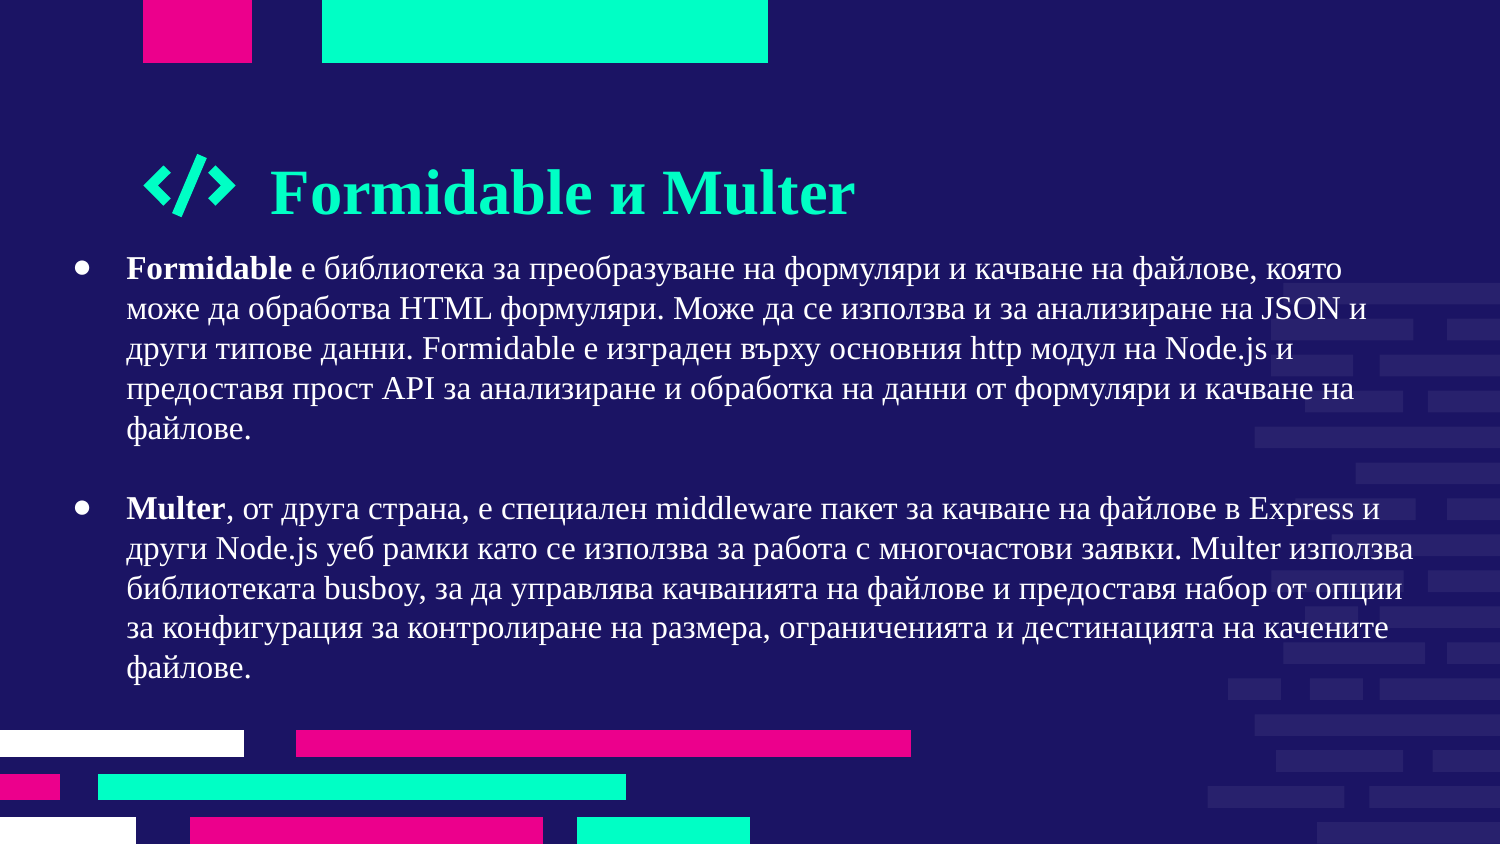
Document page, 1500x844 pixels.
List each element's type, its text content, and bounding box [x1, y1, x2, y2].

list Formidable е библиотека за преобразуване на формуляри и качване на файлове, която може да обработва HTML формуляри. Може да се използва и за анализиране на JSON и други типове данни. Formidable е изграден върху основния http модул на Node.js и предоставя прост API за анализиране и обработка на данни от формуляри и качване на файлове. Multer, от друга страна, е специален middleware пакет за качване на файлове в Express и други Node.js уеб рамки като се използва за работа с многочастови заявки. Multer използва библиотеката busboy, за да управлява качванията на файлове и предоставя набор от опции за конфигурация за контролиране на размера, ограниченията и дестинацията на качените файлове. [36, 231, 1435, 581]
title Formidable и Multer [255, 134, 1487, 292]
